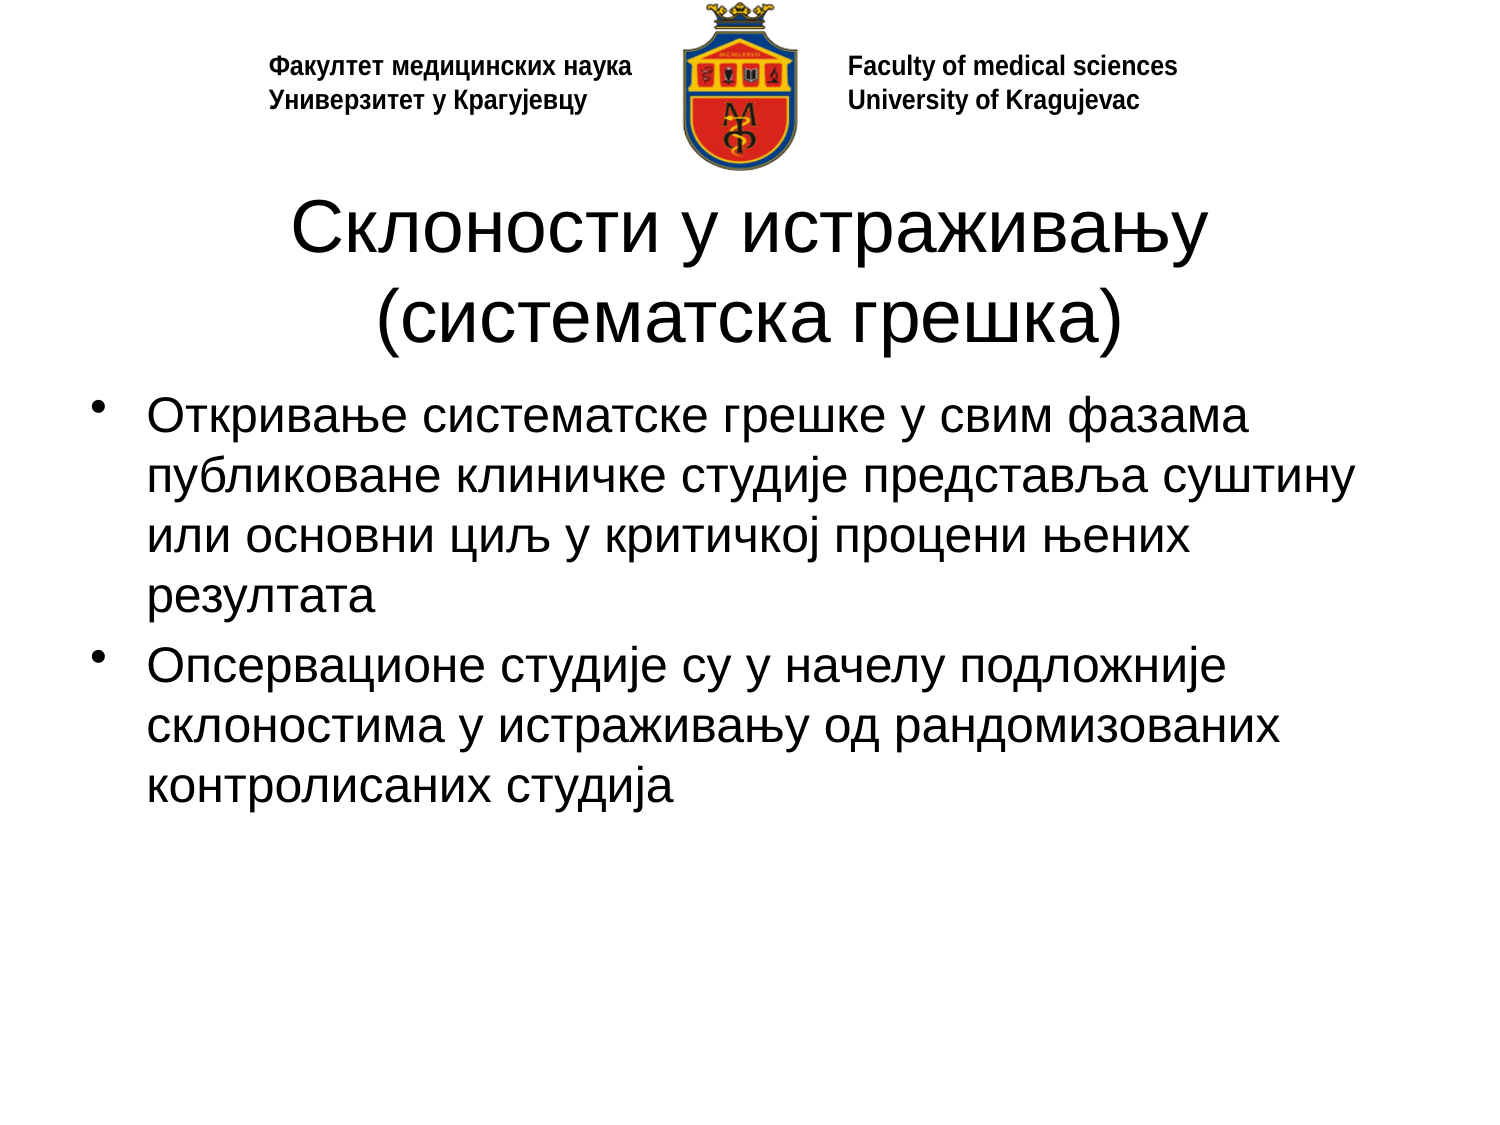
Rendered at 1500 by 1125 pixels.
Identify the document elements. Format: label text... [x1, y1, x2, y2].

list Откривање систематске грешке у свим фазама публиковане клиничке студије представља суштину или основни циљ у критичкој процени њених резултата Опсервационе студије су у начелу подложније склоностима у истраживању од рандомизованих контролисаних студија [74, 374, 1426, 1118]
title Склоности у истраживању (систематска грешка) [74, 173, 1426, 362]
